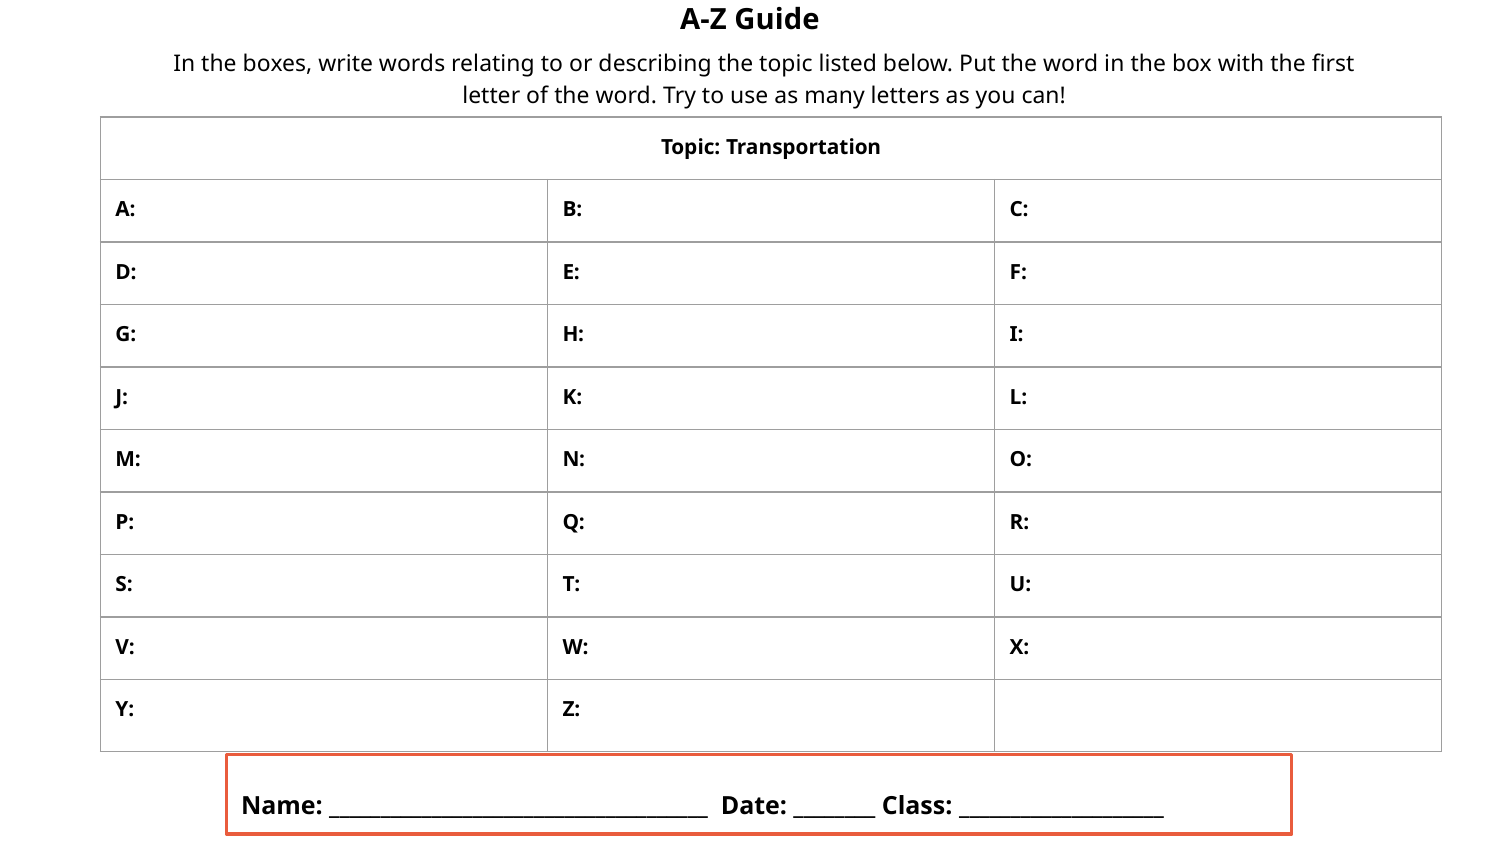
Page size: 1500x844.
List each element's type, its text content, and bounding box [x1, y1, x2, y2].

table_cell X: [995, 618, 1441, 679]
table_cell K: [548, 368, 994, 429]
table_cell S: [101, 555, 547, 616]
table_cell B: [548, 180, 994, 241]
table_cell F: [995, 243, 1441, 304]
table_cell J: [101, 368, 547, 429]
table_cell D: [101, 243, 547, 304]
table_cell T: [548, 555, 994, 616]
table_cell G: [101, 305, 547, 366]
table_cell Z: [548, 680, 994, 751]
text_box In the boxes, write words relating to or describing the topic listed below. Put the word in the box with the first letter of the word. Try to use as many letters as you can! [129, 34, 1400, 116]
table_cell E: [548, 243, 994, 304]
table_cell U: [995, 555, 1441, 616]
text_box Name: _____________________________________ Date: ________ Class: ____________________ [226, 754, 1292, 834]
table_cell I: [995, 305, 1441, 366]
table_cell Q: [548, 493, 994, 554]
table_cell P: [101, 493, 547, 554]
table_cell R: [995, 493, 1441, 554]
table_cell [995, 680, 1441, 751]
table_cell A: [101, 180, 547, 241]
list A-Z Guide [639, 0, 861, 34]
table_cell C: [995, 180, 1441, 241]
table_cell H: [548, 305, 994, 366]
table_header Topic: Transportation [101, 118, 1441, 179]
table_cell Y: [101, 680, 547, 751]
table_cell L: [995, 368, 1441, 429]
table_cell V: [101, 618, 547, 679]
table_cell N: [548, 430, 994, 491]
table_cell W: [548, 618, 994, 679]
table_cell M: [101, 430, 547, 491]
table_cell O: [995, 430, 1441, 491]
